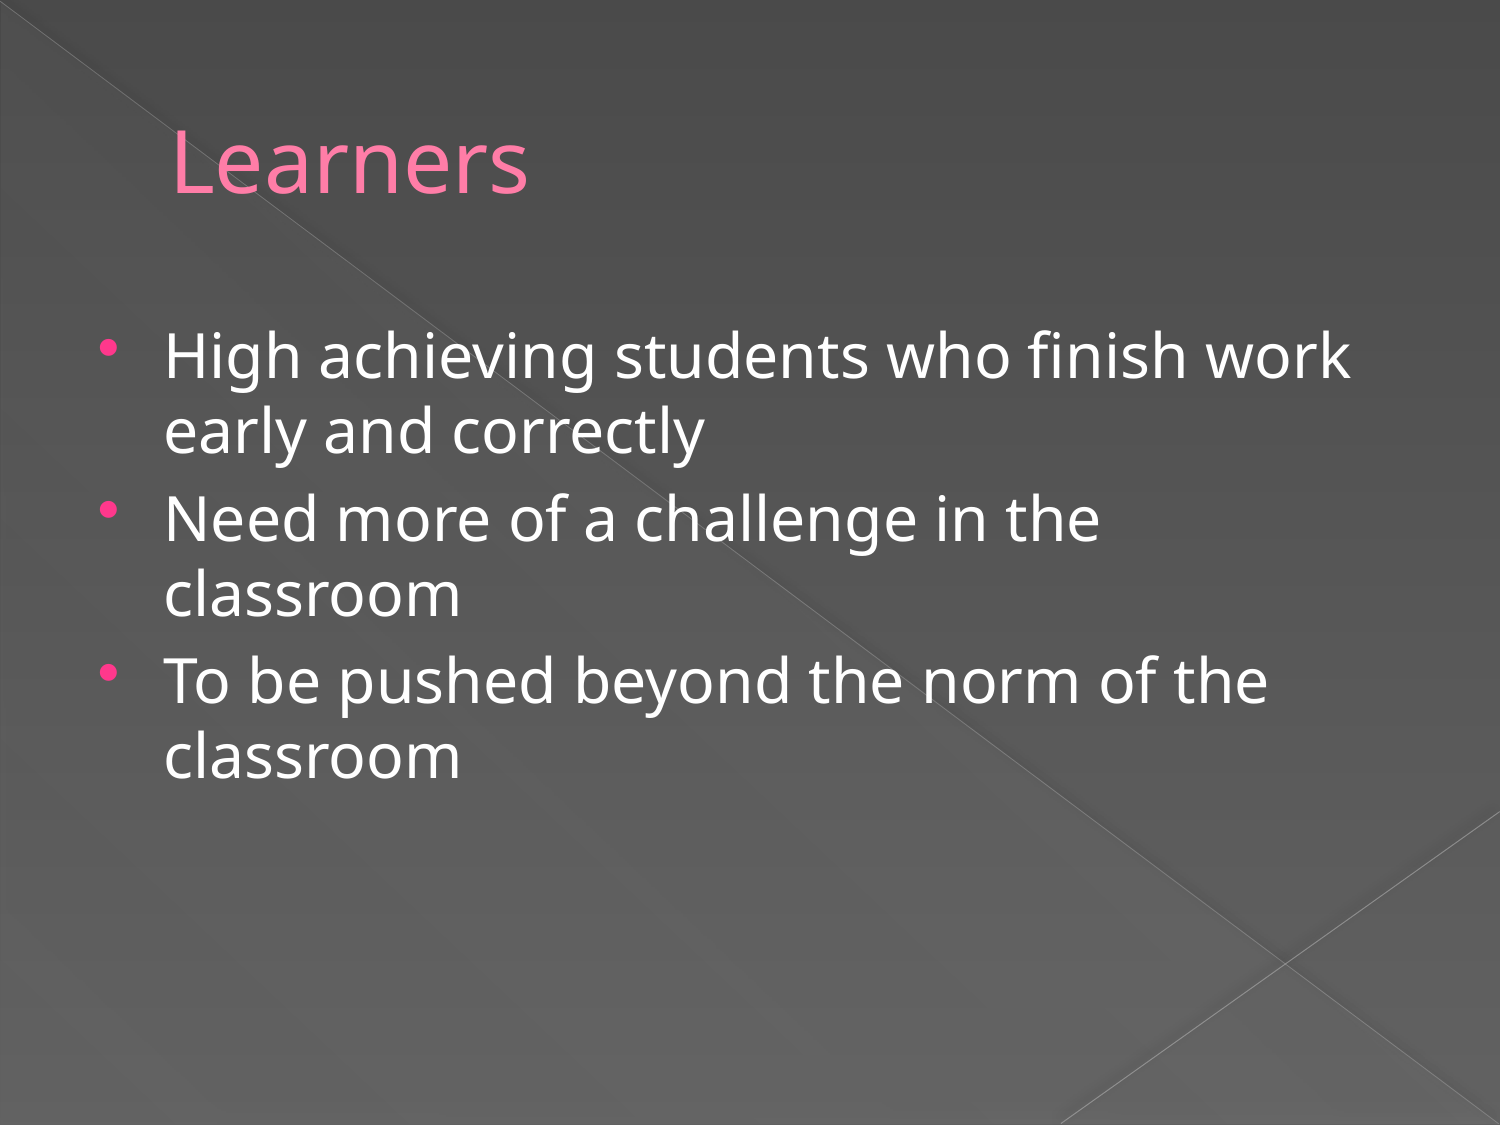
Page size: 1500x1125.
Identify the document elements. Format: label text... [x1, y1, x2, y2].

list High achieving students who finish work early and correctly Need more of a challenge in the classroom To be pushed beyond the norm of the classroom [75, 308, 1425, 1059]
title Learners [75, 43, 1425, 274]
